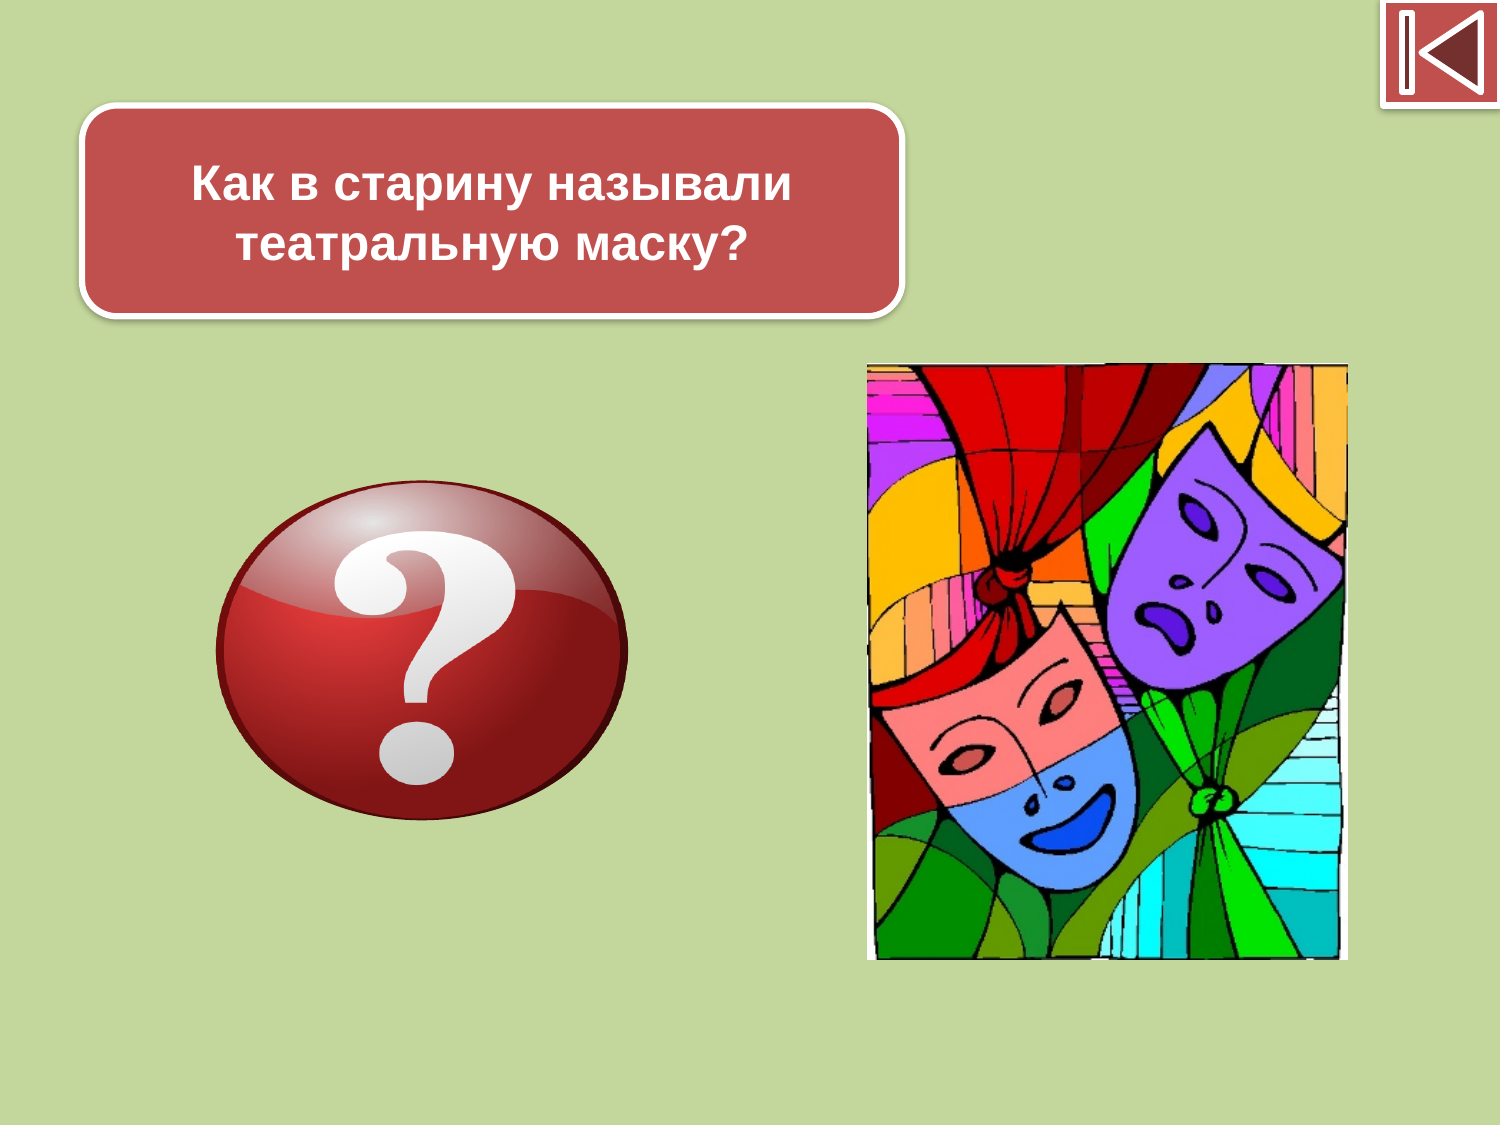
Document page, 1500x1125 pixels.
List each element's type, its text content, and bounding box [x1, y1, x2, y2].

text_box Как в старину называли театральную маску? [78, 102, 906, 320]
picture [866, 362, 1348, 960]
picture [210, 480, 633, 821]
text_box [1380, 0, 1500, 109]
